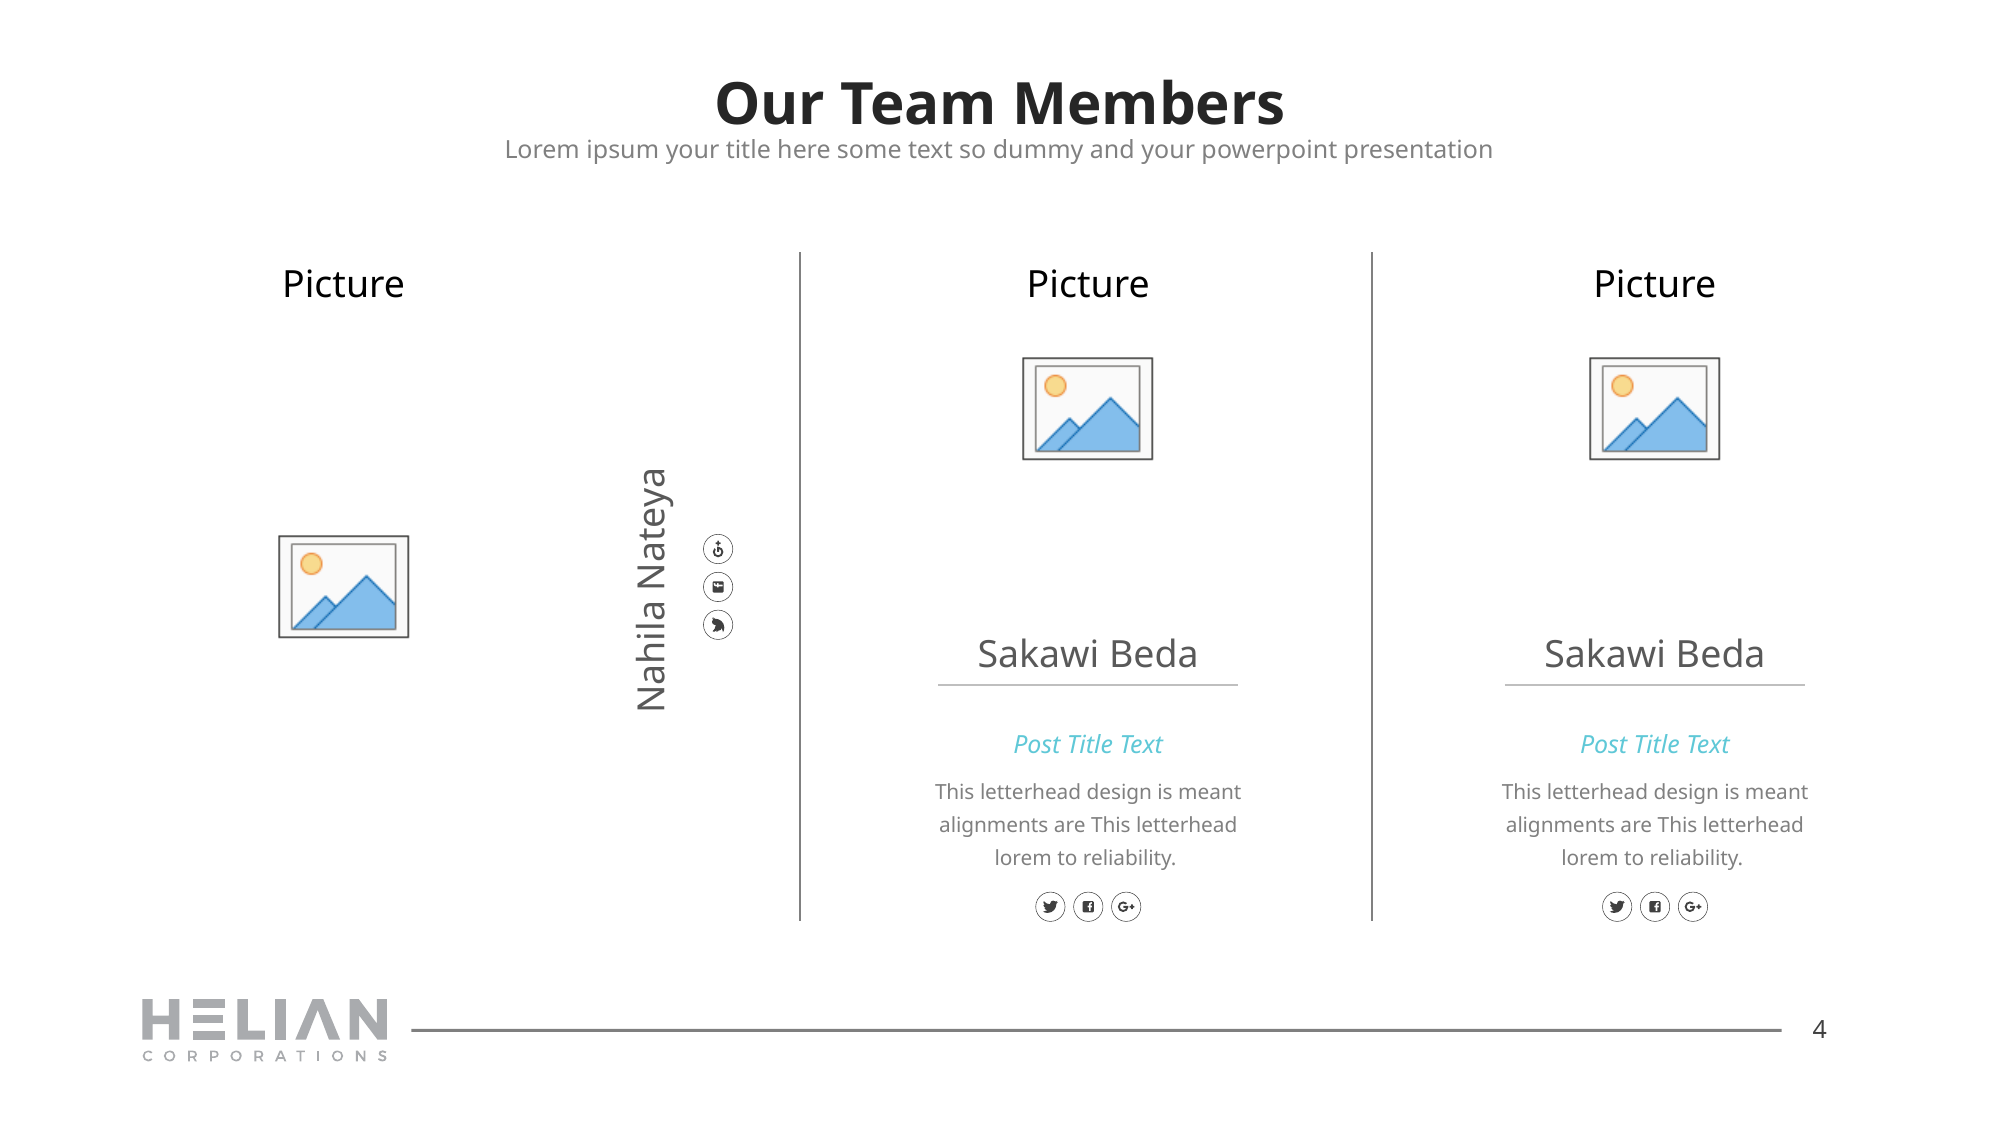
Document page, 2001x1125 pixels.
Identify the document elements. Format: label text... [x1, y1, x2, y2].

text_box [1035, 892, 1141, 922]
picture [1447, 252, 1863, 566]
title Our Team Members [137, 66, 1863, 129]
picture [137, 252, 550, 922]
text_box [1602, 892, 1708, 922]
text_box This letterhead design is meant alignments are This letterhead lorem to reliability. [914, 767, 1262, 873]
slide_number 4 [1781, 992, 1858, 1069]
picture [880, 252, 1296, 566]
text_box This letterhead design is meant alignments are This letterhead lorem to reliability. [1481, 767, 1829, 873]
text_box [622, 445, 733, 729]
text_box Sakawi Beda Post Title Text [1505, 584, 1806, 684]
list Lorem ipsum your title here some text so dummy and your powerpoint presentation [137, 129, 1863, 176]
text_box Sakawi Beda Post Title Text [938, 685, 1239, 766]
text_box Sakawi Beda Post Title Text [938, 584, 1239, 684]
text_box Sakawi Beda Post Title Text [1505, 685, 1806, 766]
